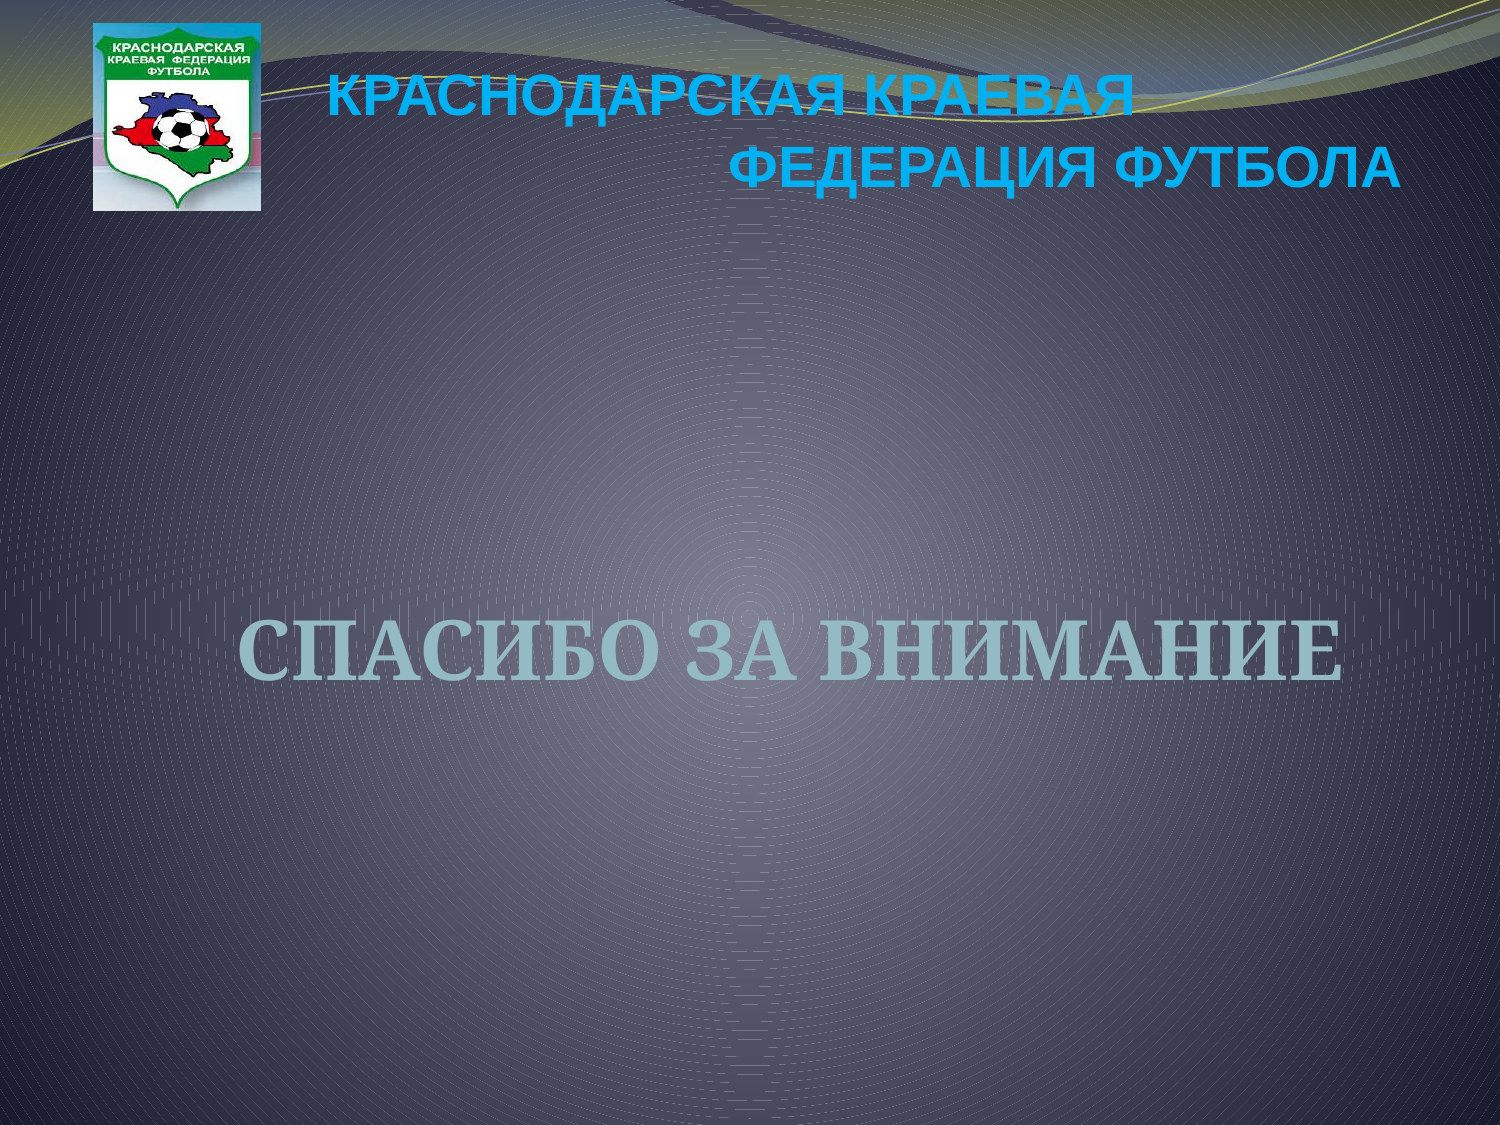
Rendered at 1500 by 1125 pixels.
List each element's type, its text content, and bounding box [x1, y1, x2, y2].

picture [93, 23, 261, 212]
subtitle [58, 281, 1477, 598]
text_box СПАСИБО ЗА ВНИМАНИЕ [46, 410, 1418, 705]
title КРАСНОДАРСКАЯ КРАЕВАЯ ФЕДЕРАЦИЯ ФУТБОЛА [261, 23, 1500, 200]
